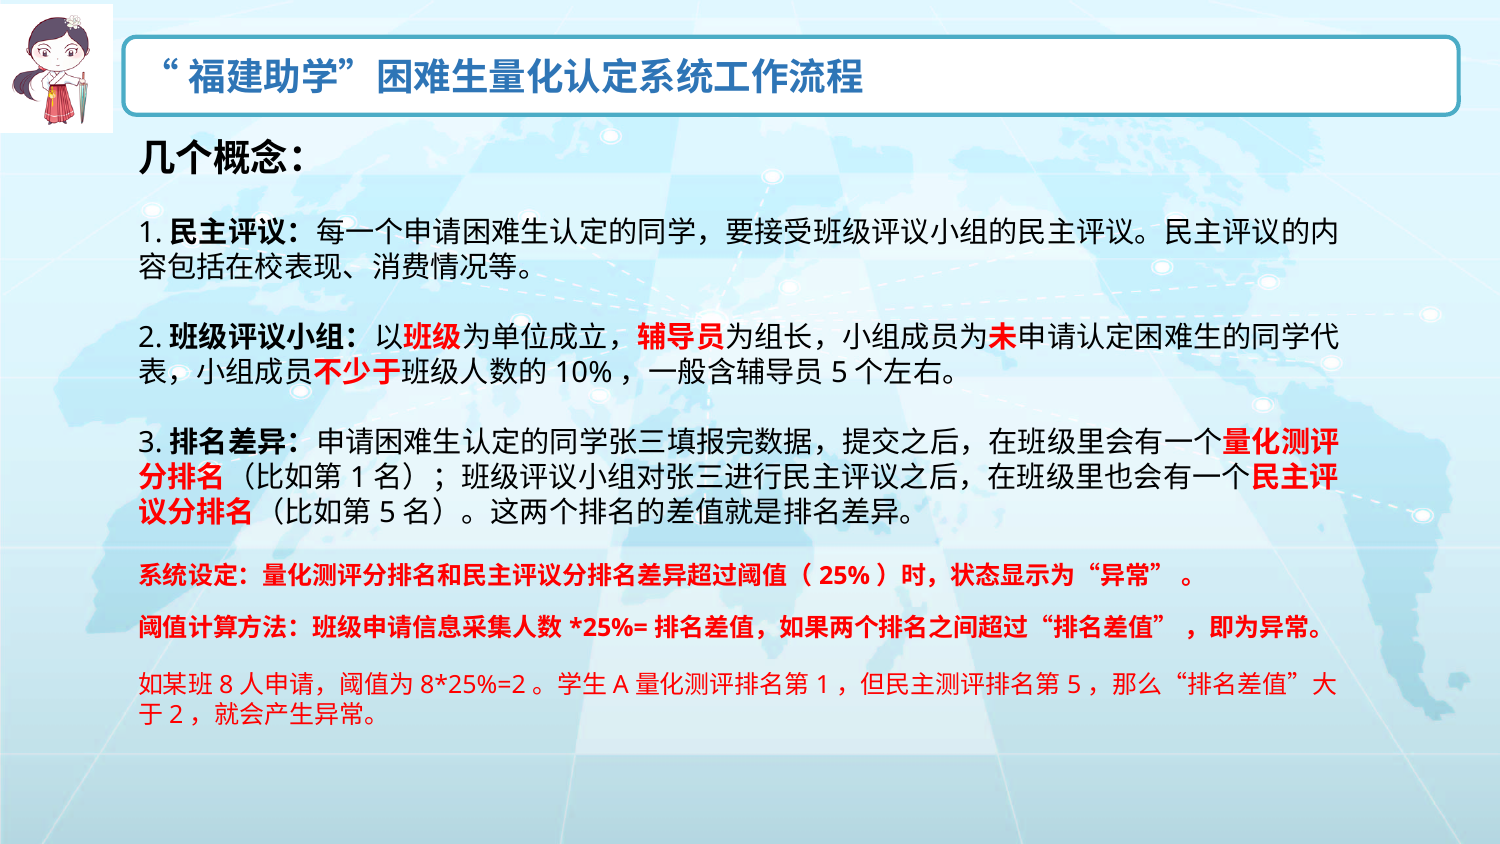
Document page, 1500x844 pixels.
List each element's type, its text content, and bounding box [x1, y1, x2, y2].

text_box “福建助学”困难生量化认定系统工作流程 [121, 34, 1461, 117]
text_box 几个概念： 1.民主评议：每一个申请困难生认定的同学，要接受班级评议小组的民主评议。民主评议的内容包括在校表现、消费情况等。 2.班级评议小组：以班级为单位成立，辅导员为组长，小组成员为未申请认定困难生的同学代表，小组成员不少于班级人数的10%，一般含辅导员5个左右。 3.排名差异：申请困难生认定的同学张三填报完数据，提交之后，在班级里会有一个量化测评分排名（比如第1名）；班级评议小组对张三进行民主评议之后，在班级里也会有一个民主评议分排名（比如第5名）。这两个排名的差值就是排名差异。 [123, 126, 1359, 536]
picture [0, 0, 1500, 844]
text_box 系统设定：量化测评分排名和民主评议分排名差异超过阈值（25%）时，状态显示为“异常” 。 阈值计算方法：班级申请信息采集人数*25%=排名差值，如果两个排名之间超过“排名差值” ，即为异常。 如某班8人申请，阈值为8*25%=2。学生A量化测评排名第1，但民主测评排名第5，那么“排名差值”大于2，就会产生异常。 [123, 551, 1365, 737]
